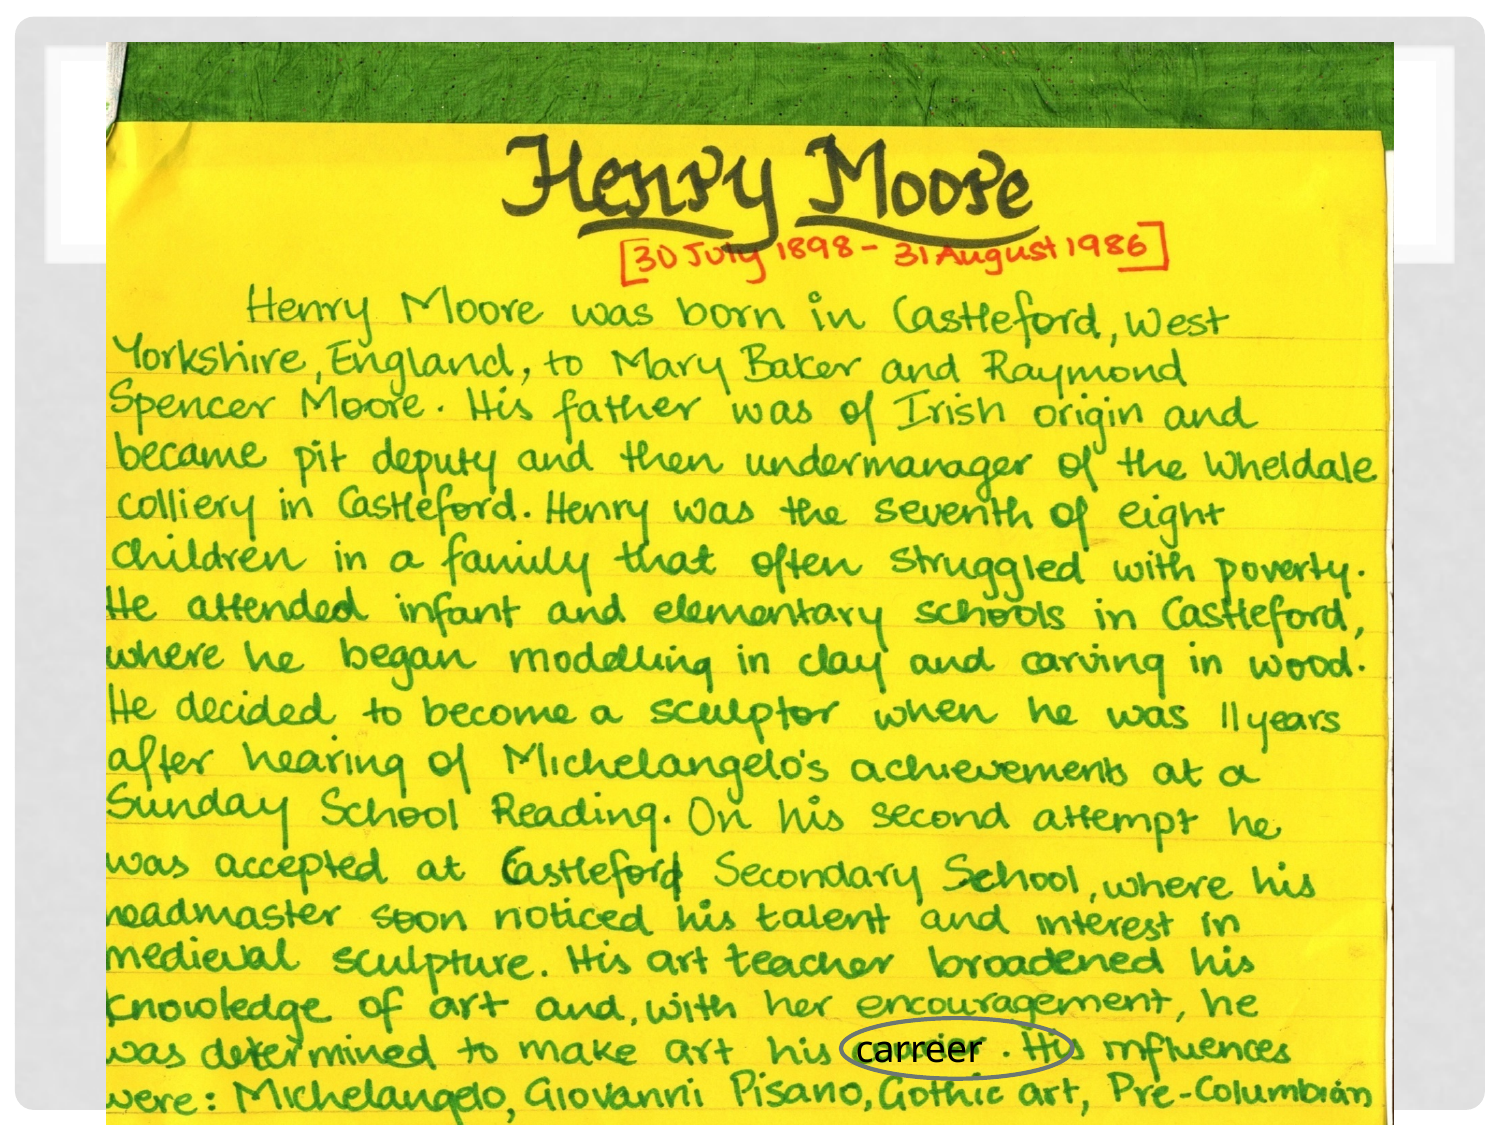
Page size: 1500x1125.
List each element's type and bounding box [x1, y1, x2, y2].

list [0, 42, 1500, 1125]
